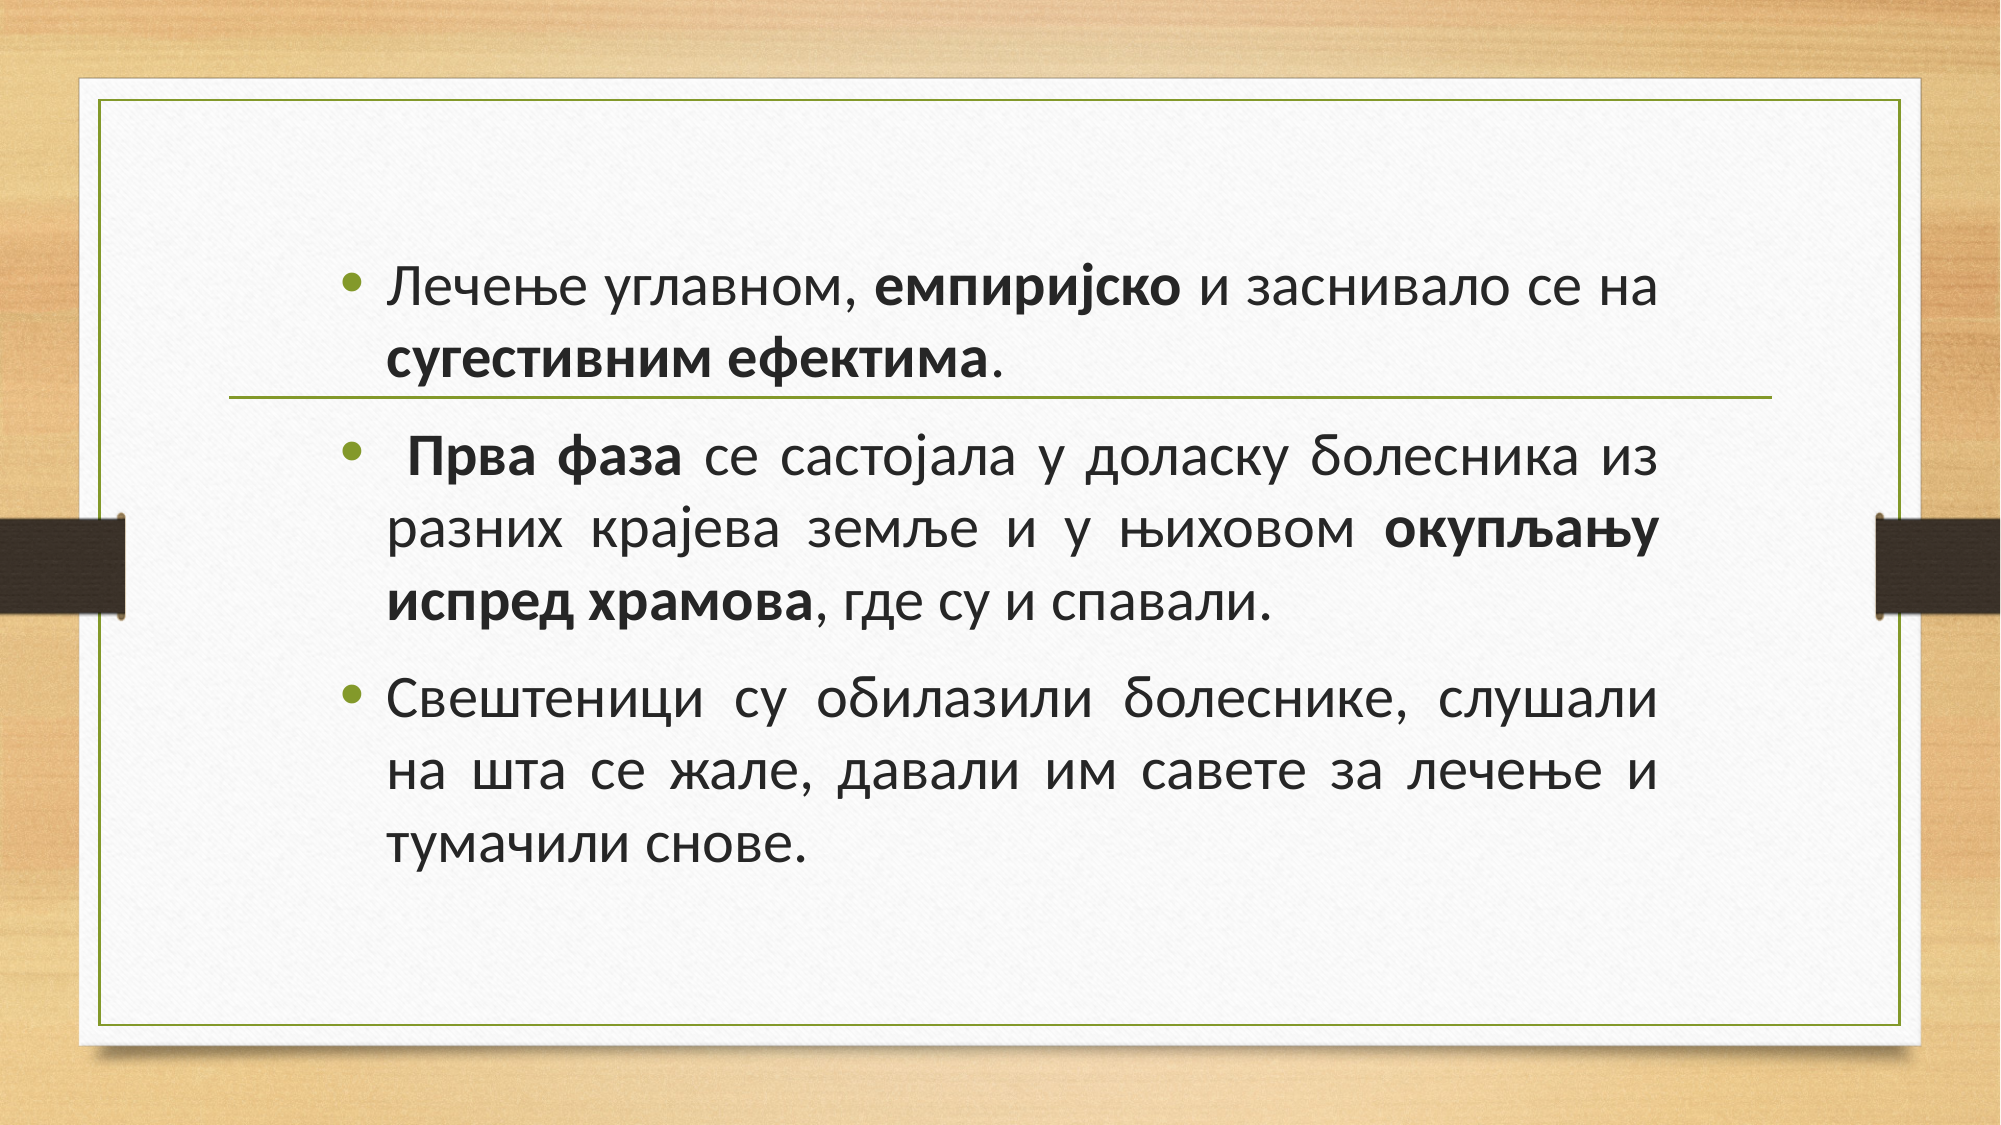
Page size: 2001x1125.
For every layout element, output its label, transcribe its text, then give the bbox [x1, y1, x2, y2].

list Лечење углавном, емпиријско и заснивало се на сугестивним ефектима. Прва фаза се састојала у доласку болесника из разних крајева земље и у њиховом окупљању испред храмова, где су и спавали. Свештеници су обилазили болеснике, слушали на шта се жале, давали им савете за лечење и тумачили снове. [324, 237, 1675, 913]
picture [0, 0, 2001, 1125]
